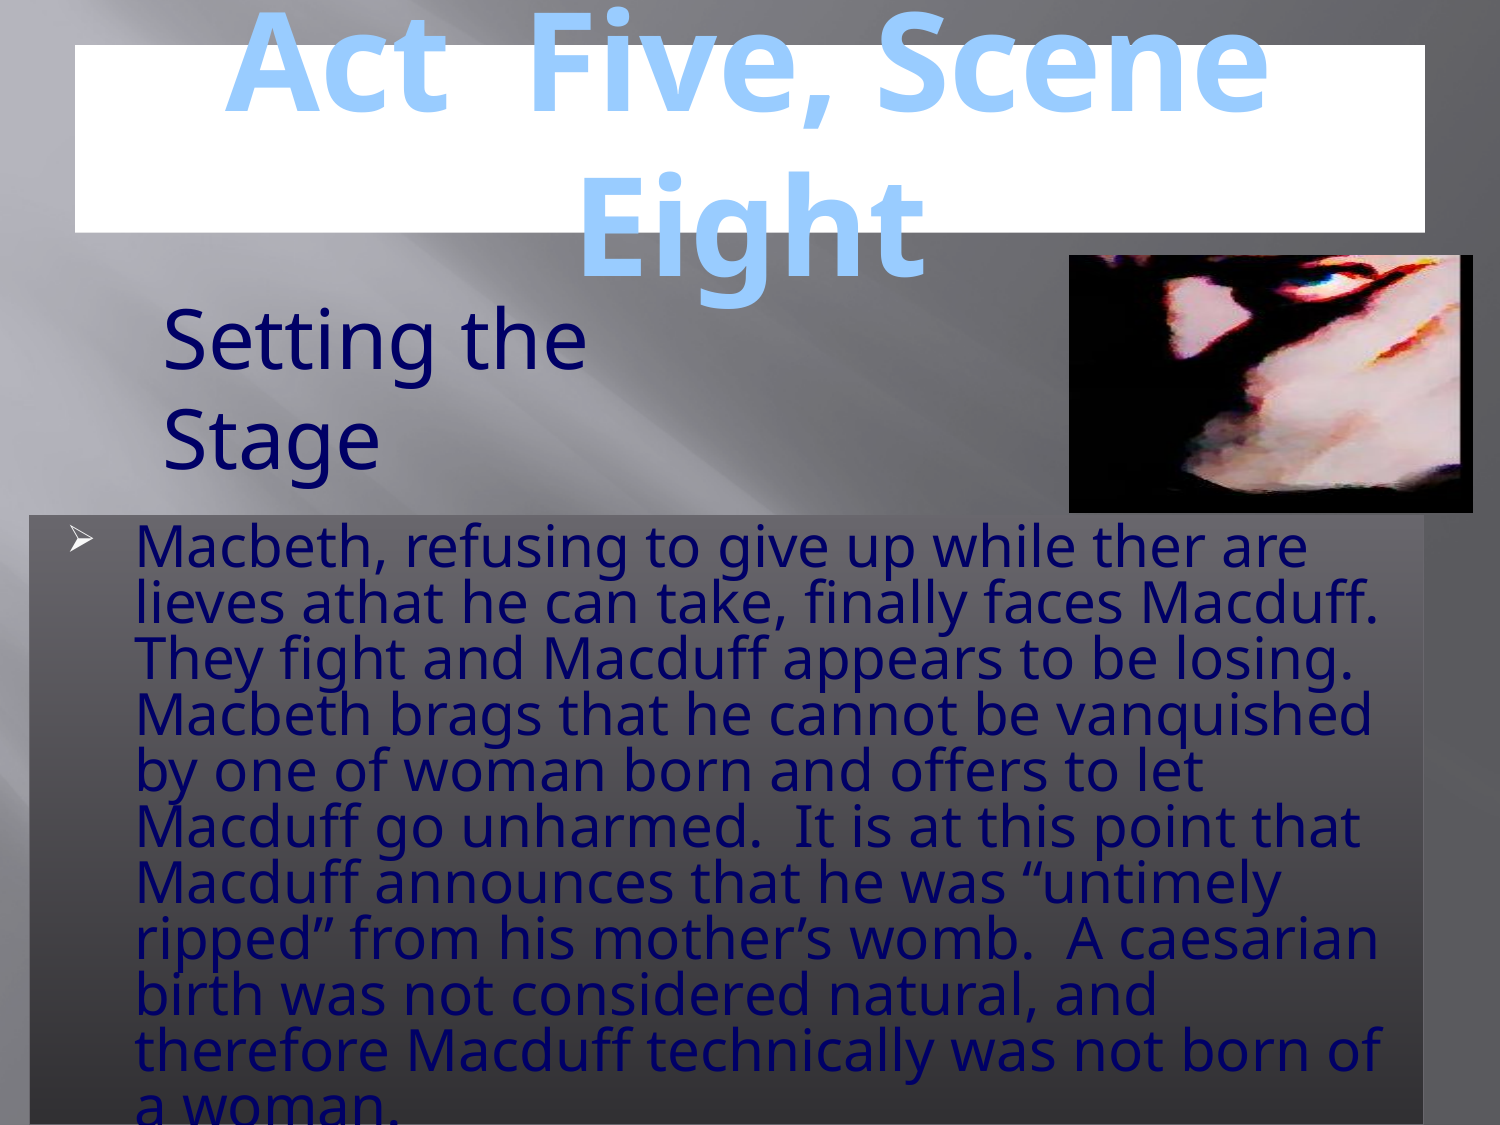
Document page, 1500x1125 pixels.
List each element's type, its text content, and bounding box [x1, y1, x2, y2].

list Macbeth, refusing to give up while ther are lieves athat he can take, finally faces Macduff. They fight and Macduff appears to be losing. Macbeth brags that he cannot be vanquished by one of woman born and offers to let Macduff go unharmed. It is at this point that Macduff announces that he was “untimely ripped” from his mother’s womb. A caesarian birth was not considered natural, and therefore Macduff technically was not born of a woman. [29, 515, 1424, 1125]
text_box Setting the Stage [147, 278, 833, 494]
title Act Five, Scene Eight [75, 45, 1425, 233]
picture [1068, 255, 1474, 513]
